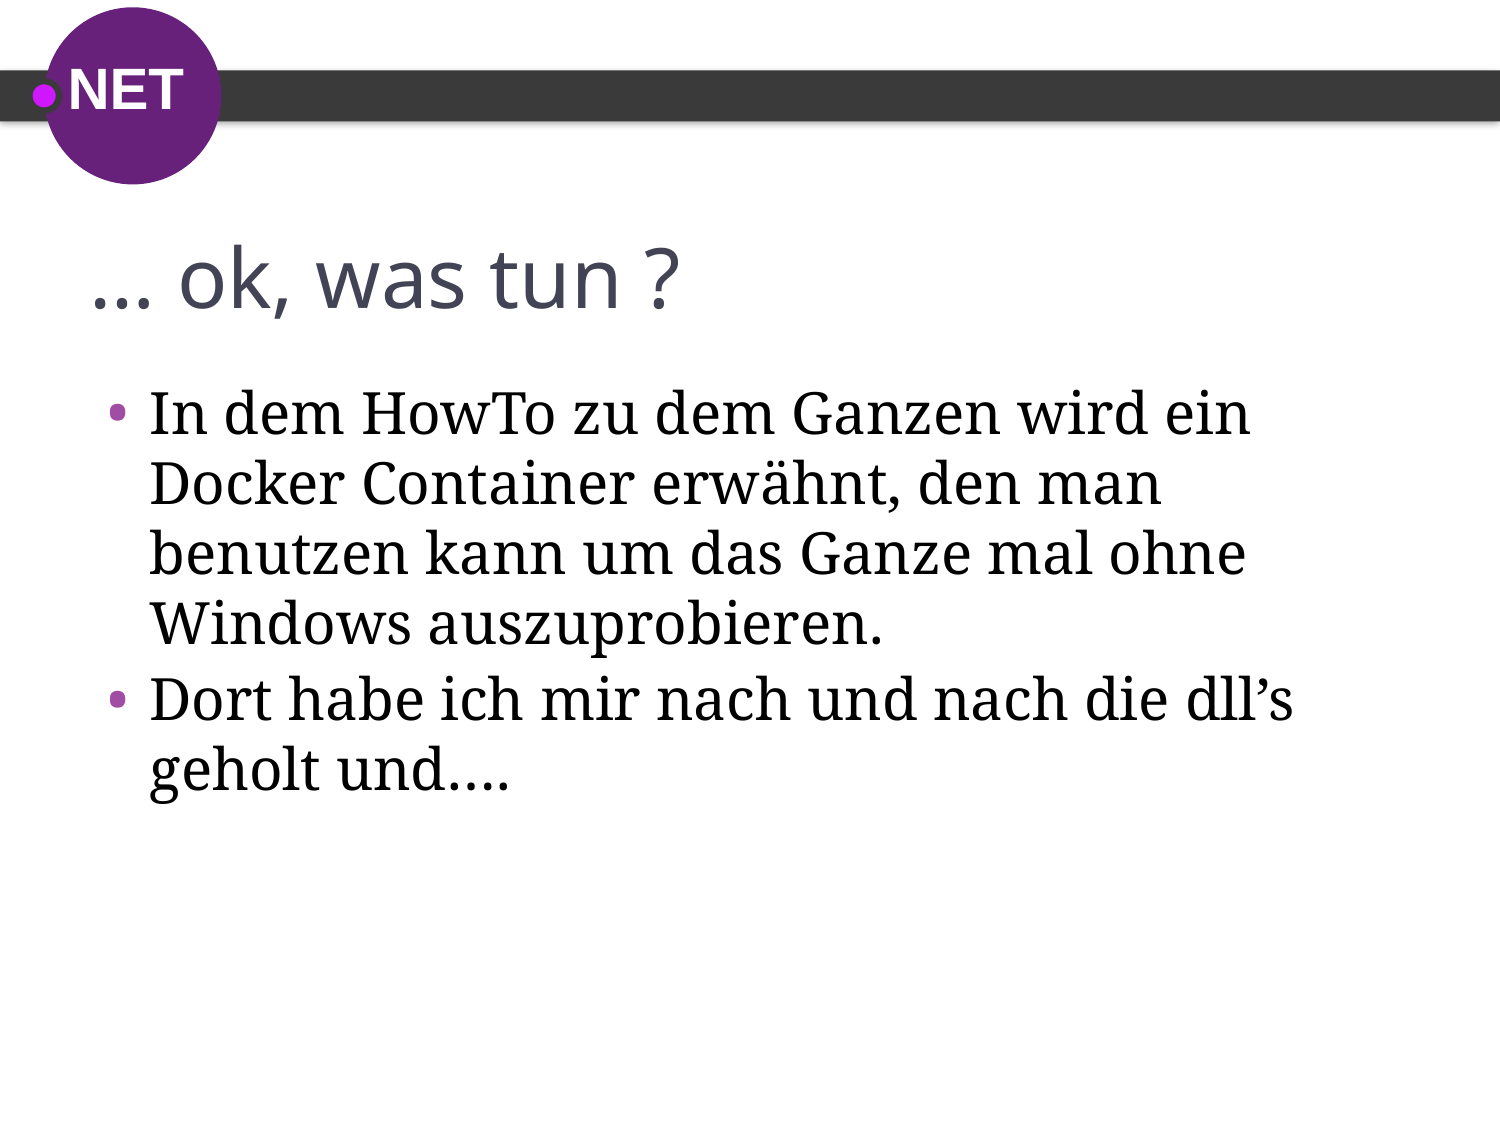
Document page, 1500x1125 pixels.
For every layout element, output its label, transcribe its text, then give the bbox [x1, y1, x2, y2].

title … ok, was tun ? [75, 187, 1425, 363]
list In dem HowTo zu dem Ganzen wird ein Docker Container erwähnt, den man benutzen kann um das Ganze mal ohne Windows auszuprobieren. Dort habe ich mir nach und nach die dll’s geholt und…. [75, 368, 1425, 1079]
